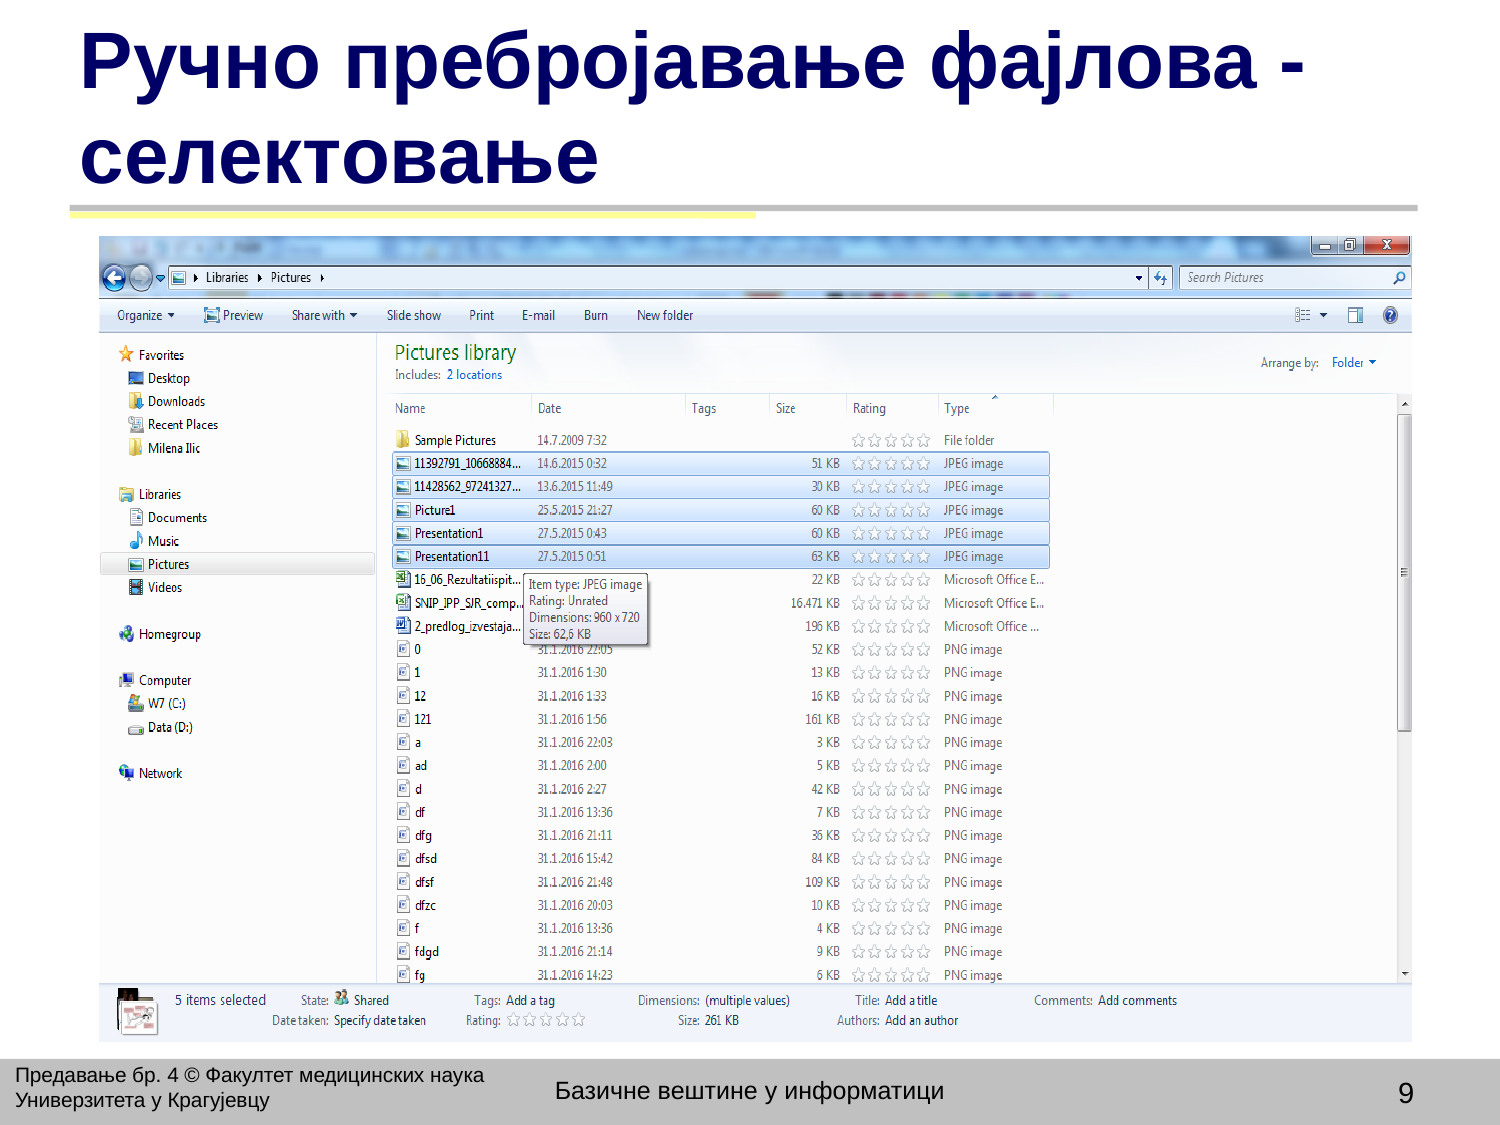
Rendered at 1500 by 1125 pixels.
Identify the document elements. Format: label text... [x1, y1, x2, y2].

slide_number Предавање бр. 4 © Факултет медицинских наука Универзитета у Крагујевцу [0, 1053, 617, 1108]
footer Базичне вештине у информатици [512, 1066, 988, 1125]
title Ручно пребројавање фајлова - селектовање [64, 0, 1416, 209]
picture [99, 235, 1412, 1042]
slide_number 9 [1079, 1066, 1430, 1125]
